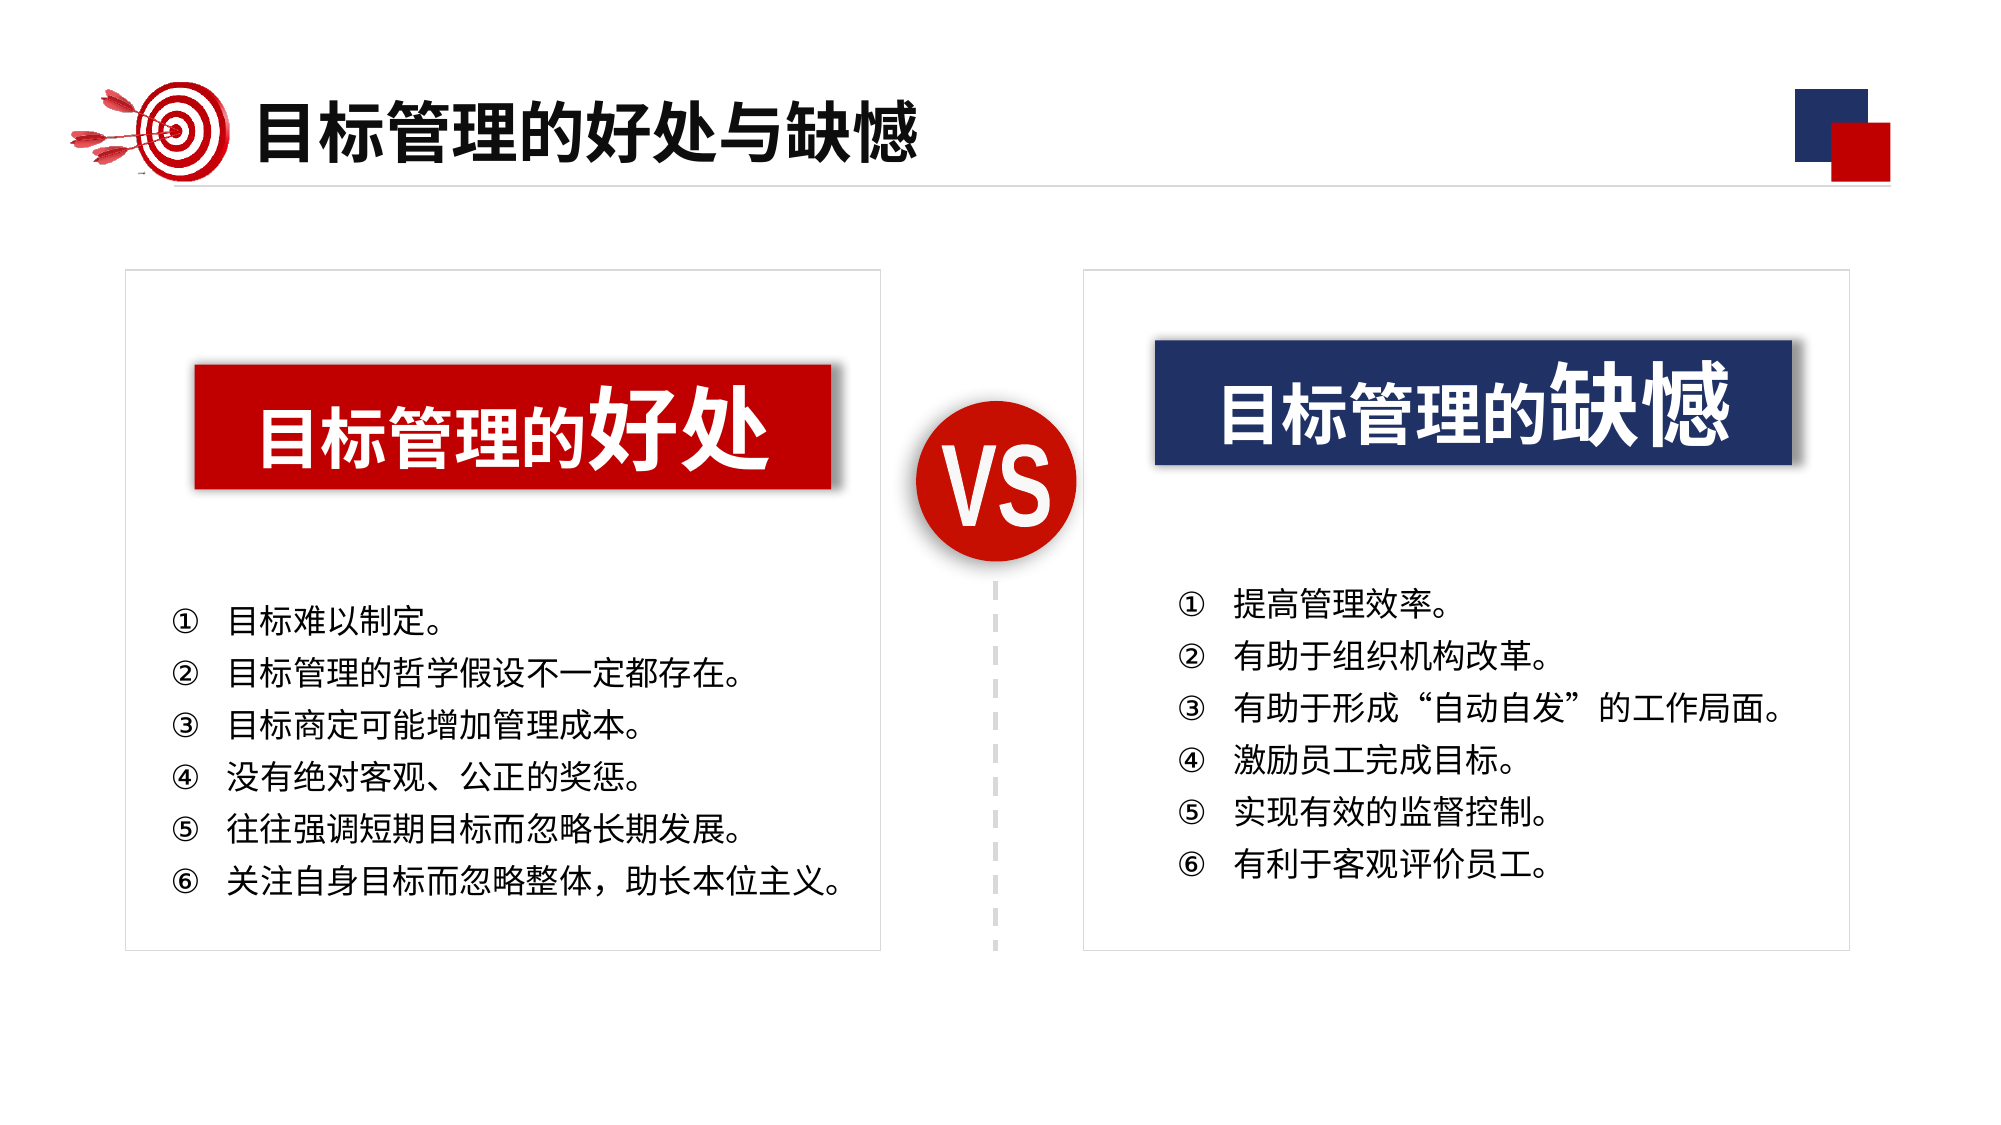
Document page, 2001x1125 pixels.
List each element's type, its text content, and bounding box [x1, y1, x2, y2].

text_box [125, 269, 918, 951]
picture [66, 69, 234, 184]
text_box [1083, 269, 1964, 951]
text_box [918, 400, 1077, 562]
text_box 目标管理的好处与缺憾 [236, 83, 935, 179]
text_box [1795, 89, 1891, 182]
